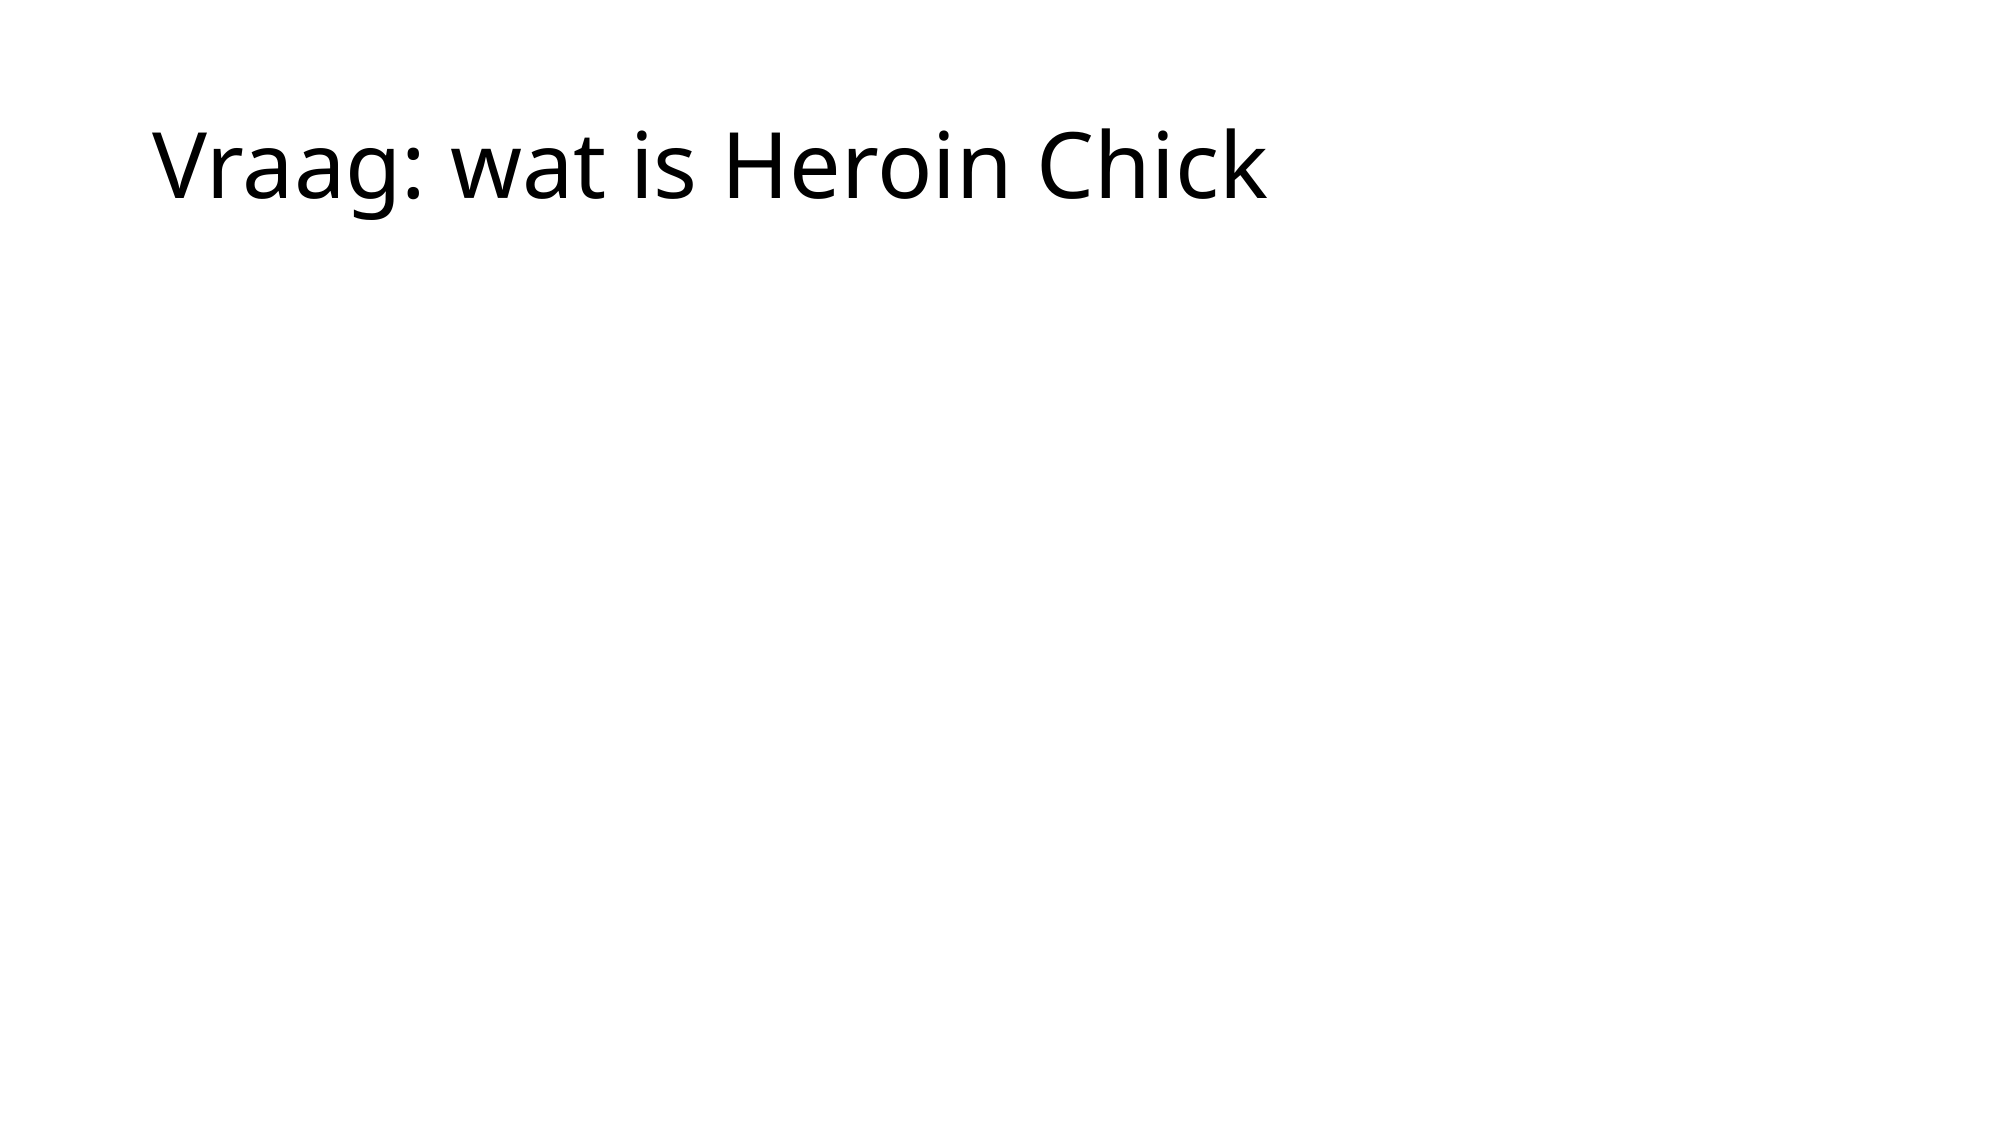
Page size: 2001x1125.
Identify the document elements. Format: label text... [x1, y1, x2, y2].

title Vraag: wat is Heroin Chick [137, 59, 1863, 278]
